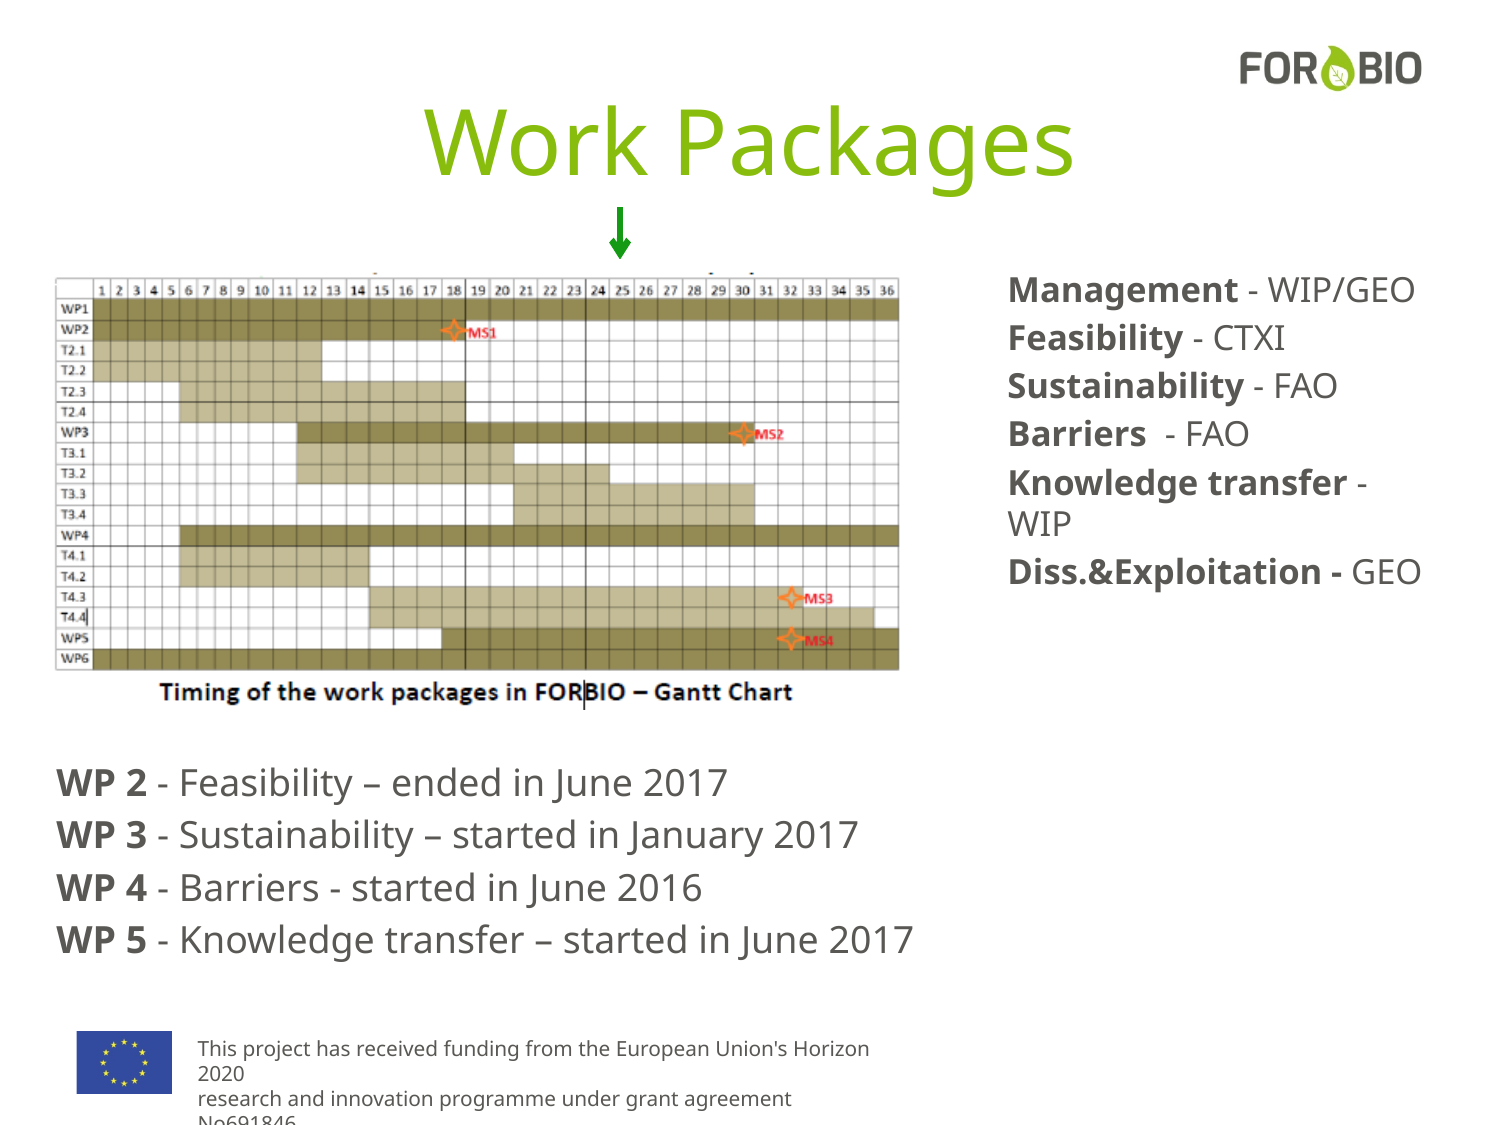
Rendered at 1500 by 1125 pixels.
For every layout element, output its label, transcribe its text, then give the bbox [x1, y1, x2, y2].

text_box WP 2 - Feasibility – ended in June 2017 WP 3 - Sustainability – started in January 2017 WP 4 - Barriers - started in June 2016 WP 5 - Knowledge transfer – started in June 2017 [41, 751, 1368, 1011]
text_box [974, 231, 1424, 420]
text_box Management - WIP/GEO Feasibility - CTXI Sustainability - FAO Barriers - FAO Knowledge transfer - WIP Diss.&Exploitation - GEO [992, 260, 1446, 656]
text_box [99, 727, 1450, 916]
picture [1187, 23, 1473, 114]
title Work Packages [75, 45, 1425, 233]
picture [45, 259, 902, 710]
picture [76, 1031, 172, 1094]
text_box [0, 255, 1321, 958]
